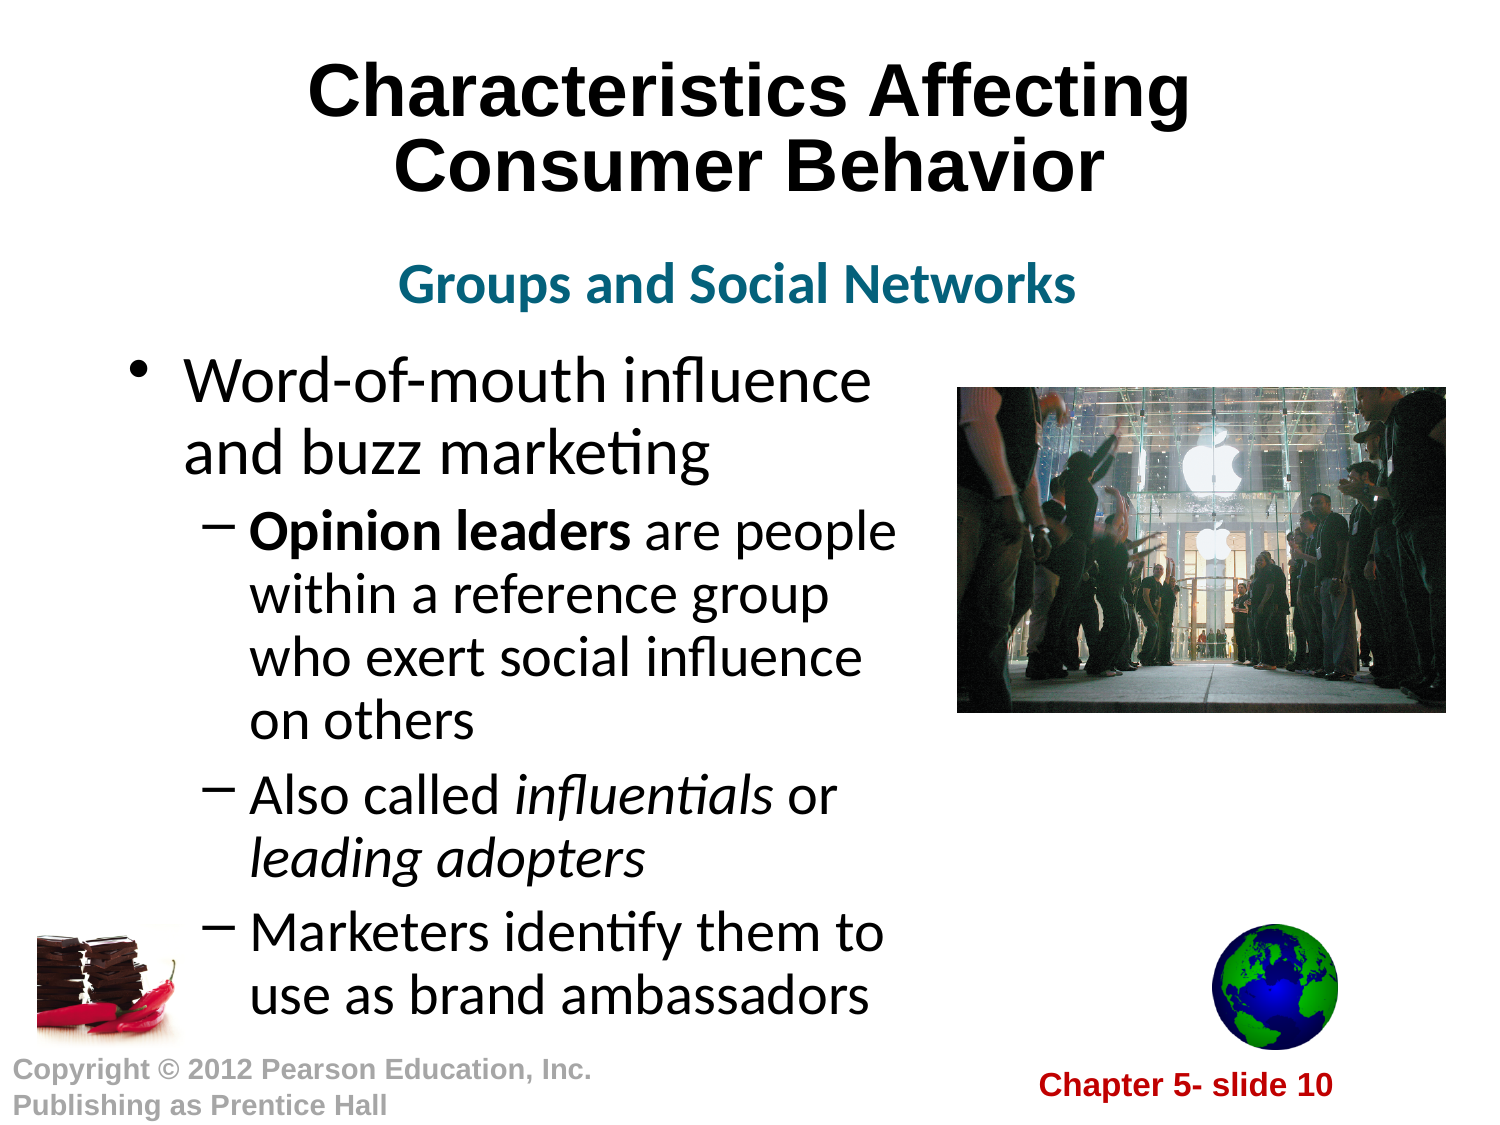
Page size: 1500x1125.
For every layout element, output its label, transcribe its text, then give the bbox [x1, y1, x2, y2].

picture [1212, 924, 1338, 1051]
picture [957, 387, 1446, 713]
list Word-of-mouth influence and buzz marketing Opinion leaders are people within a reference group who exert social influence on others Also called influentials or leading adopters Marketers identify them to use as brand ambassadors [112, 337, 951, 951]
list Groups and Social Networks [149, 237, 1326, 301]
picture [37, 924, 188, 1050]
title Characteristics Affecting Consumer Behavior [112, 37, 1388, 226]
